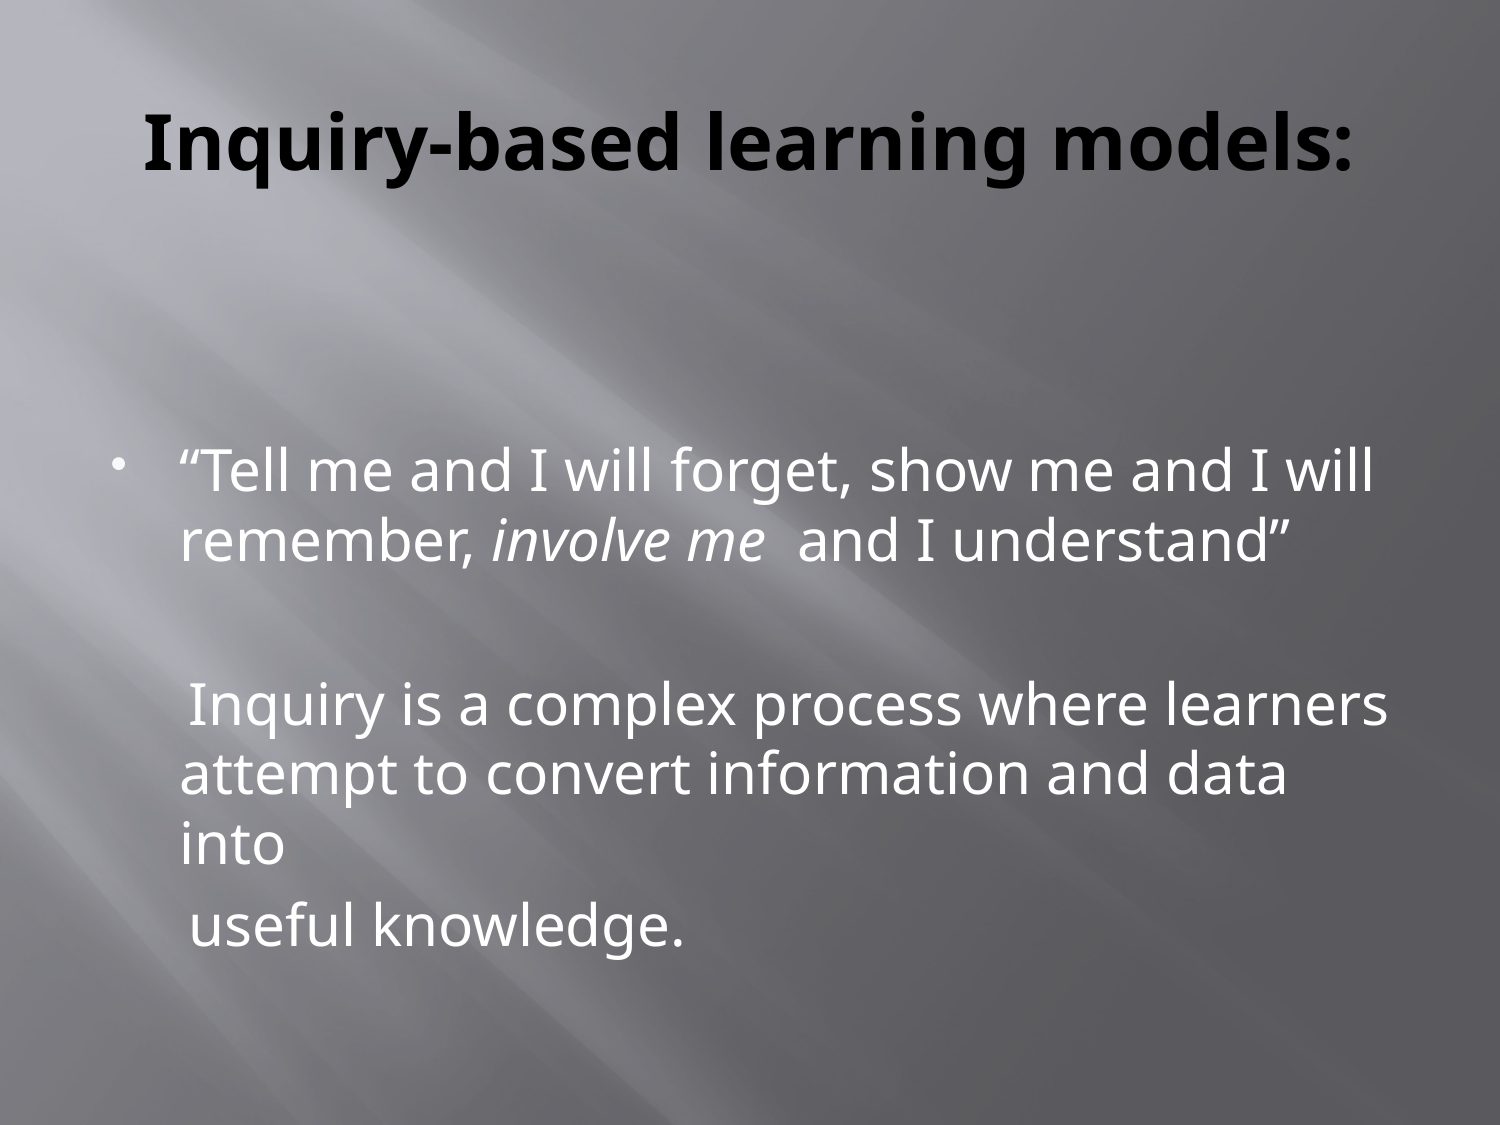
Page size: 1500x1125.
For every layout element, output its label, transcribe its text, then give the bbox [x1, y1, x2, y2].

title Inquiry-based learning models: [75, 45, 1425, 233]
list “Tell me and I will forget, show me and I will remember, involve me and I understand” Inquiry is a complex process where learners attempt to convert information and data into useful knowledge. [75, 262, 1425, 1035]
